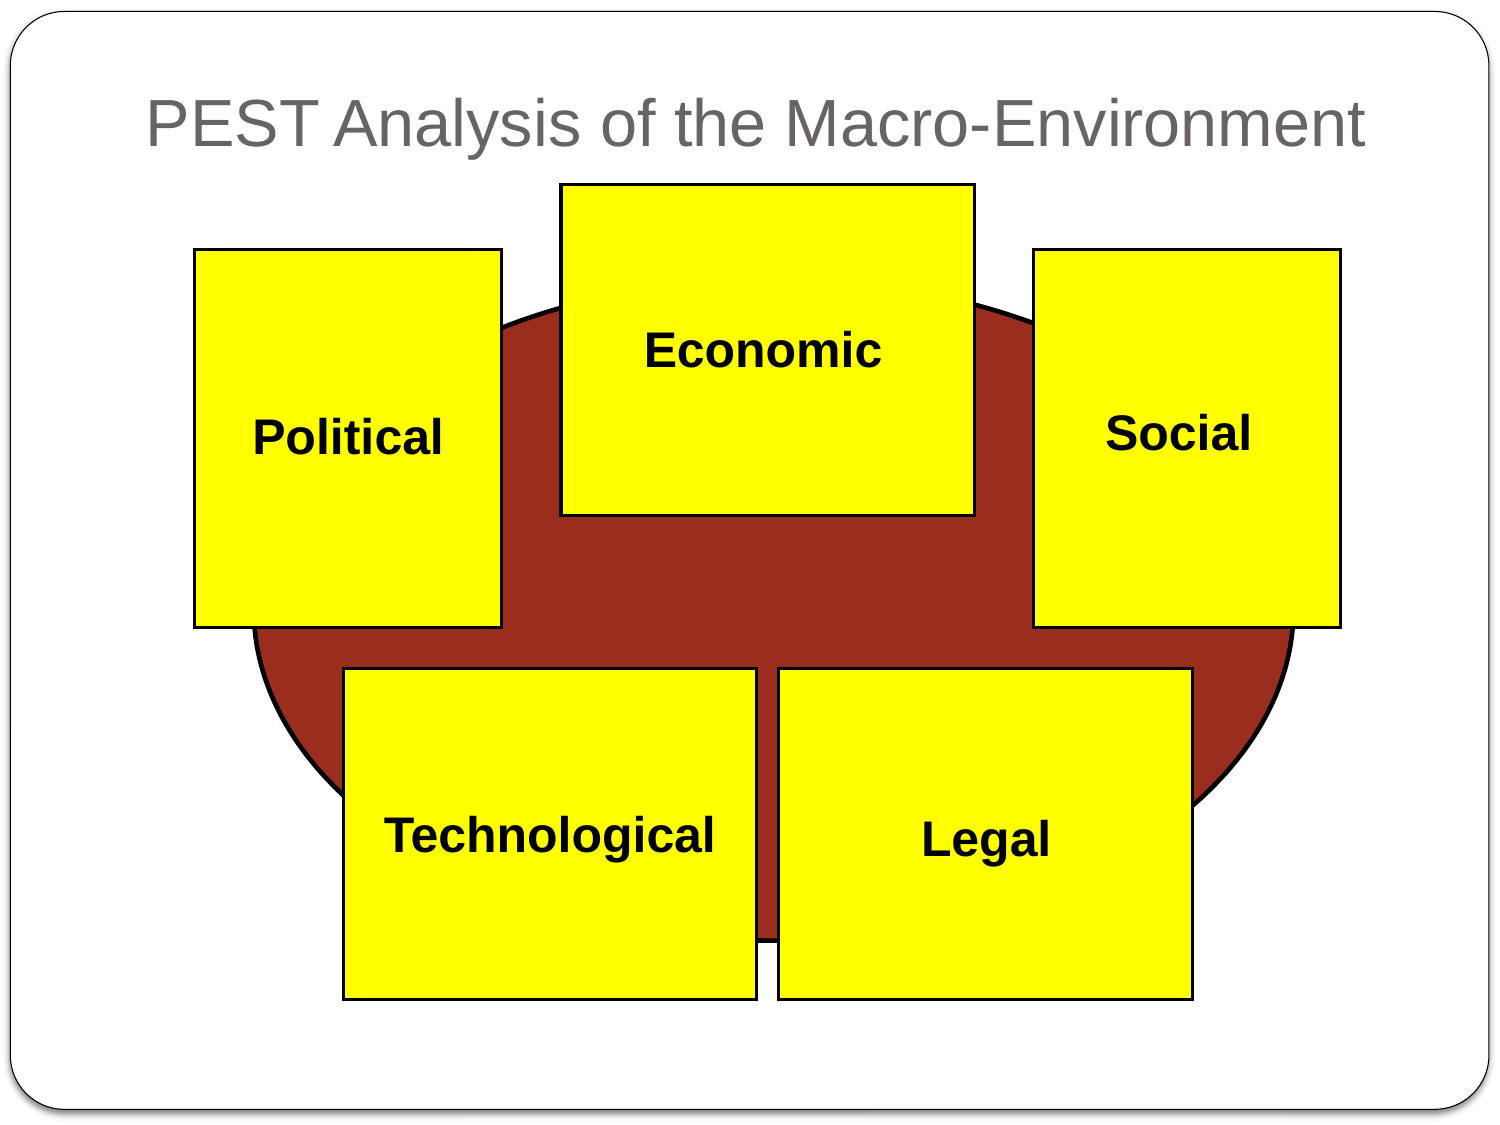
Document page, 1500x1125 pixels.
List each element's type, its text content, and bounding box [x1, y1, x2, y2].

text_box Economic [620, 310, 906, 386]
text_box [343, 668, 757, 1000]
title PEST Analysis of the Macro-Environment [74, 37, 1438, 176]
text_box [1033, 249, 1341, 628]
text_box [194, 249, 502, 628]
text_box [254, 304, 1293, 941]
text_box Legal [856, 798, 1117, 874]
text_box Political [224, 397, 473, 473]
text_box [560, 184, 975, 516]
text_box [778, 668, 1193, 1000]
text_box Technological [355, 794, 745, 870]
text_box Social [1080, 392, 1278, 468]
